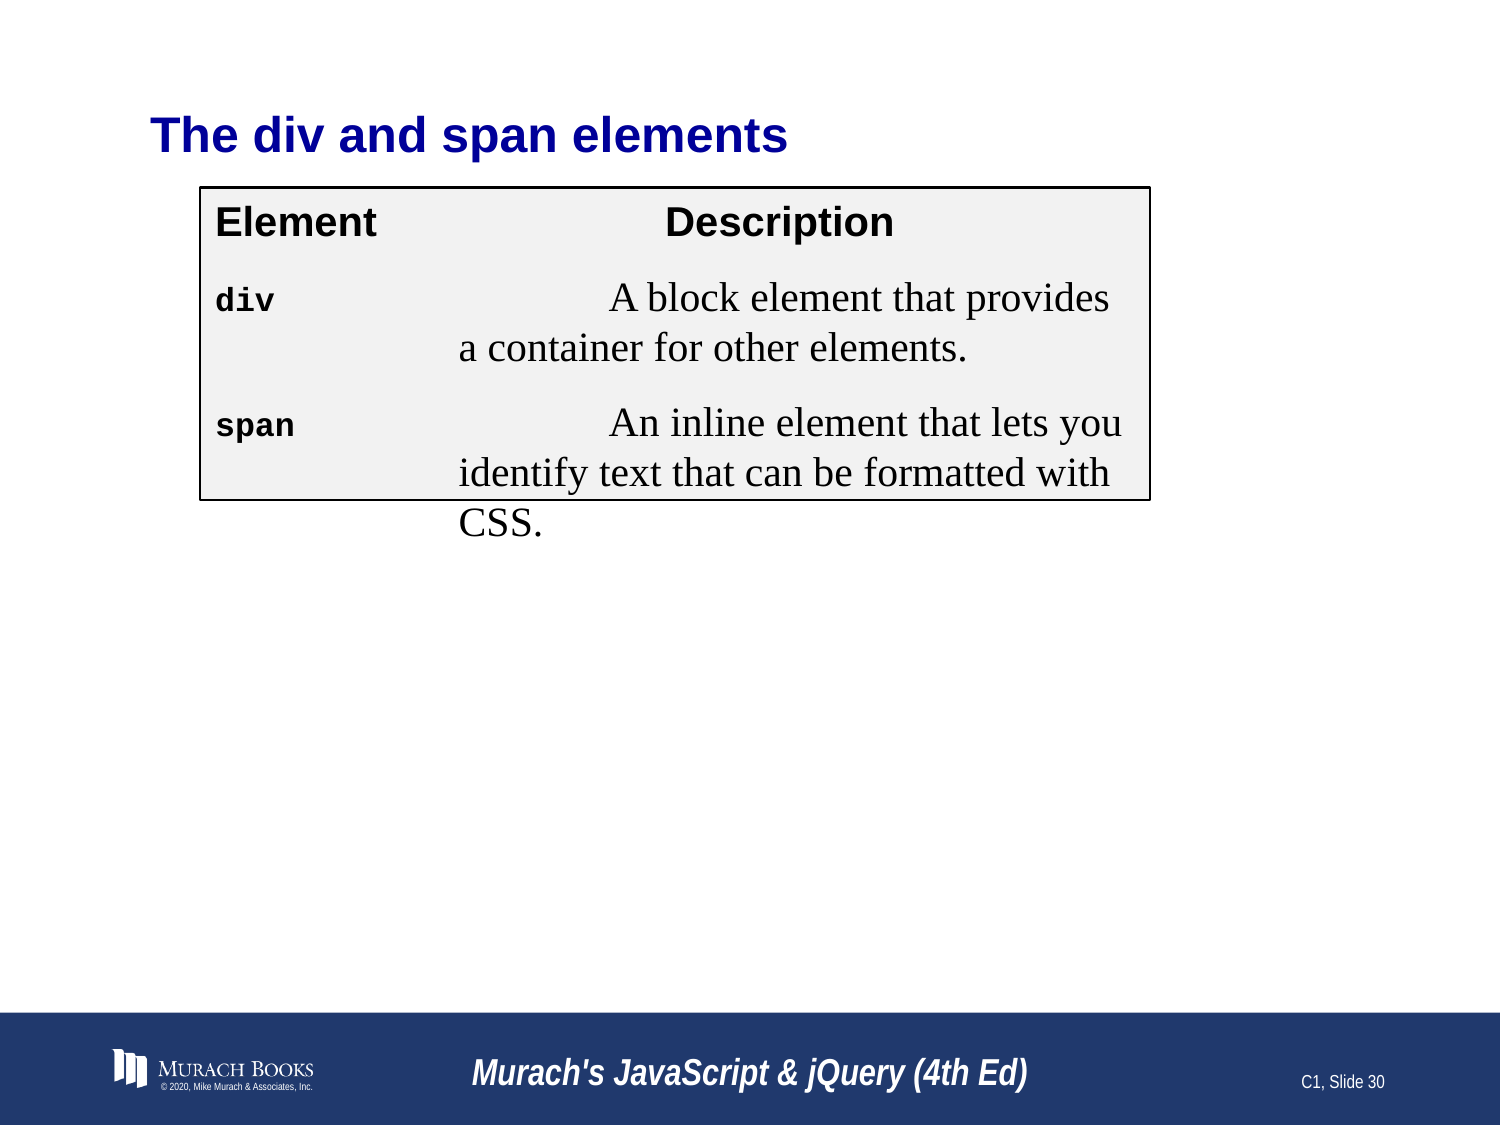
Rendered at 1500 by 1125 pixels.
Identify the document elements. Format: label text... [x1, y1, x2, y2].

slide_number Murach's JavaScript & jQuery (4th Ed) [463, 1025, 1050, 1100]
list Element Description div A block element that provides a container for other elements. span An inline element that lets you identify text that can be formatted with CSS. [197, 185, 1153, 503]
footer © 2020, Mike Murach & Associates, Inc. [12, 1025, 463, 1100]
slide_number C1, Slide 30 [1087, 1025, 1400, 1100]
title The div and span elements [150, 102, 1350, 164]
